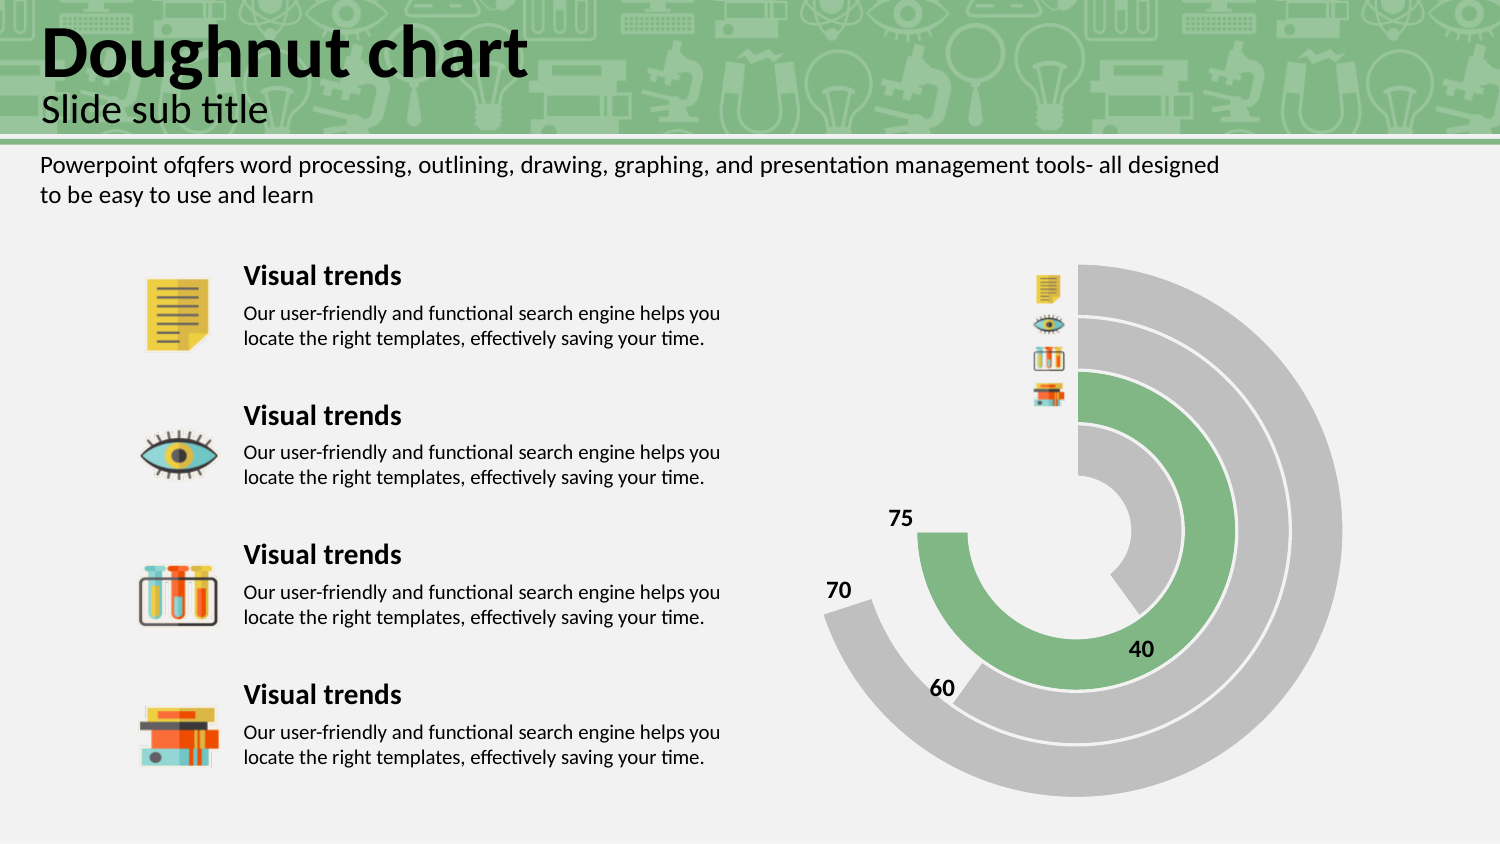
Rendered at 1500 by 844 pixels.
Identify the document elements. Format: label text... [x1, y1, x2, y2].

list Doughnut chart [41, 19, 1365, 108]
picture [144, 277, 213, 355]
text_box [243, 260, 771, 372]
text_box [243, 399, 771, 512]
text_box Powerpoint ofqfers word processing, outlining, drawing, graphing, and presentation management tools- all designed to be easy to use and learn [40, 148, 1247, 209]
picture [136, 701, 221, 768]
picture [135, 426, 223, 484]
list Slide sub title [41, 108, 1365, 146]
picture [0, 0, 1500, 134]
picture [1035, 274, 1062, 305]
chart [783, 251, 1369, 810]
picture [1031, 380, 1065, 407]
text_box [243, 539, 771, 651]
picture [1031, 313, 1066, 337]
picture [1031, 345, 1066, 372]
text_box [243, 679, 771, 791]
picture [135, 561, 222, 629]
